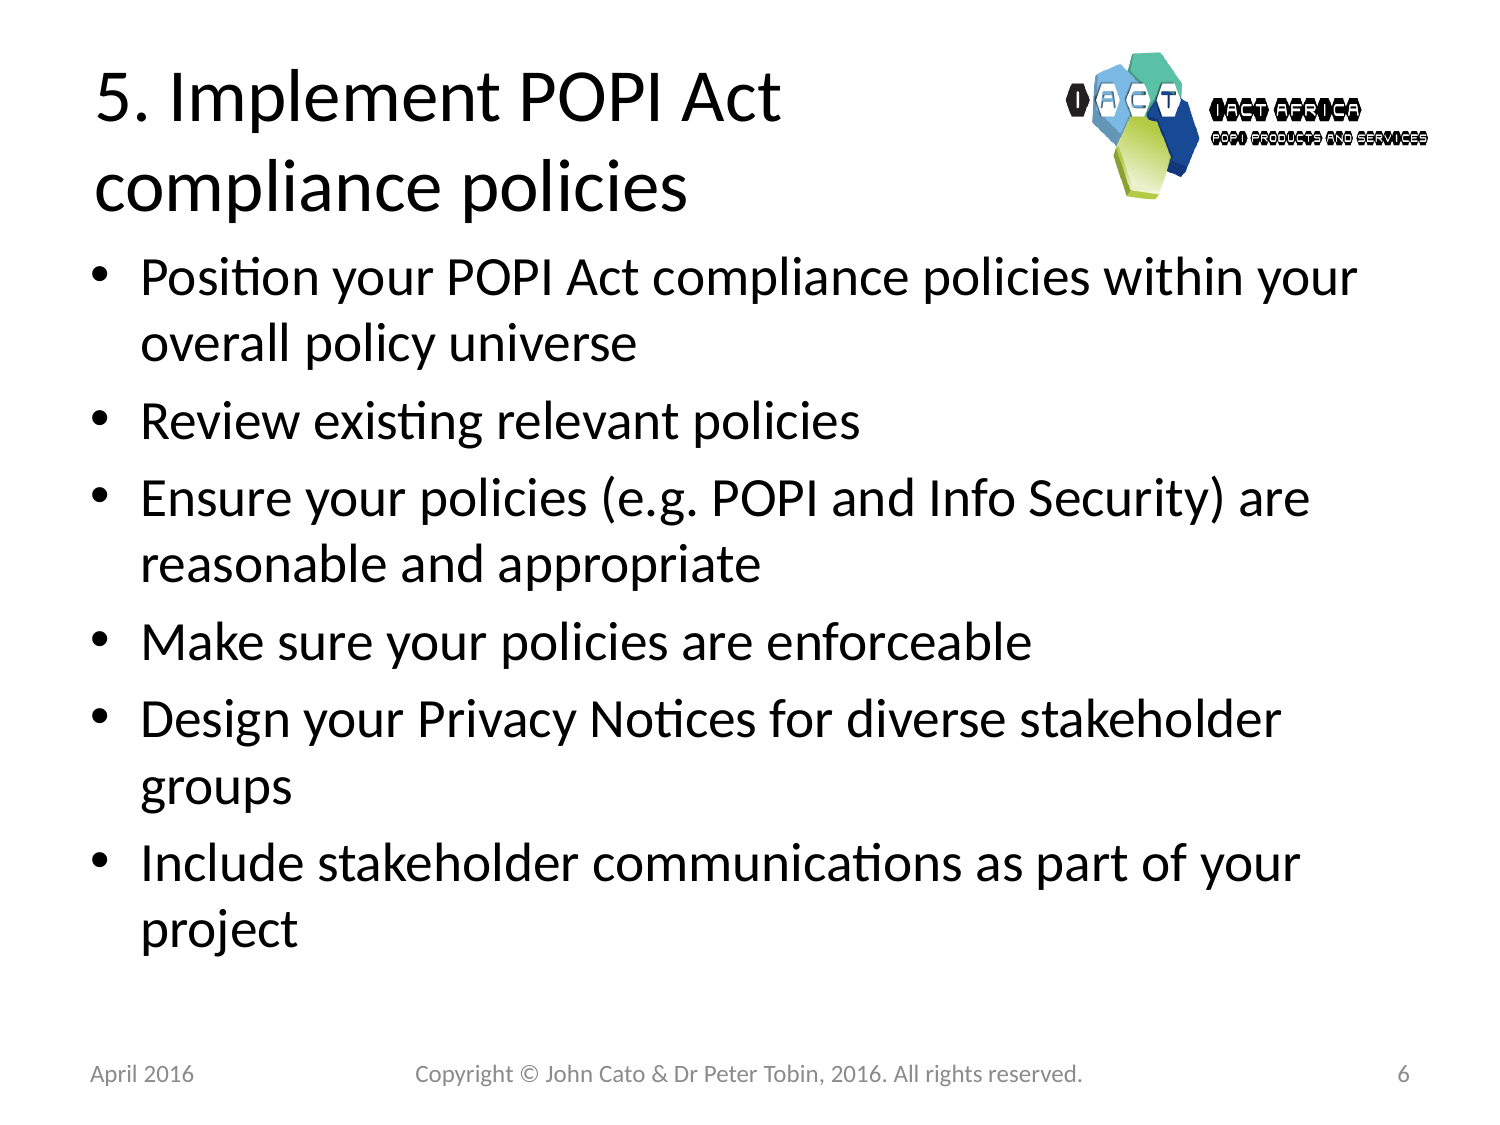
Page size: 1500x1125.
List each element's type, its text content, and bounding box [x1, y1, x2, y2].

list Position your POPI Act compliance policies within your overall policy universe Review existing relevant policies Ensure your policies (e.g. POPI and Info Security) are reasonable and appropriate Make sure your policies are enforceable Design your Privacy Notices for diverse stakeholder groups Include stakeholder communications as part of your project [75, 232, 1425, 975]
picture [1062, 49, 1438, 201]
footer Copyright © John Cato & Dr Peter Tobin, 2016. All rights reserved. [399, 1042, 1100, 1103]
title 5. Implement POPI Act compliance policies [79, 27, 1425, 232]
slide_number 6 [1100, 1042, 1425, 1103]
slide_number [75, 1042, 399, 1103]
